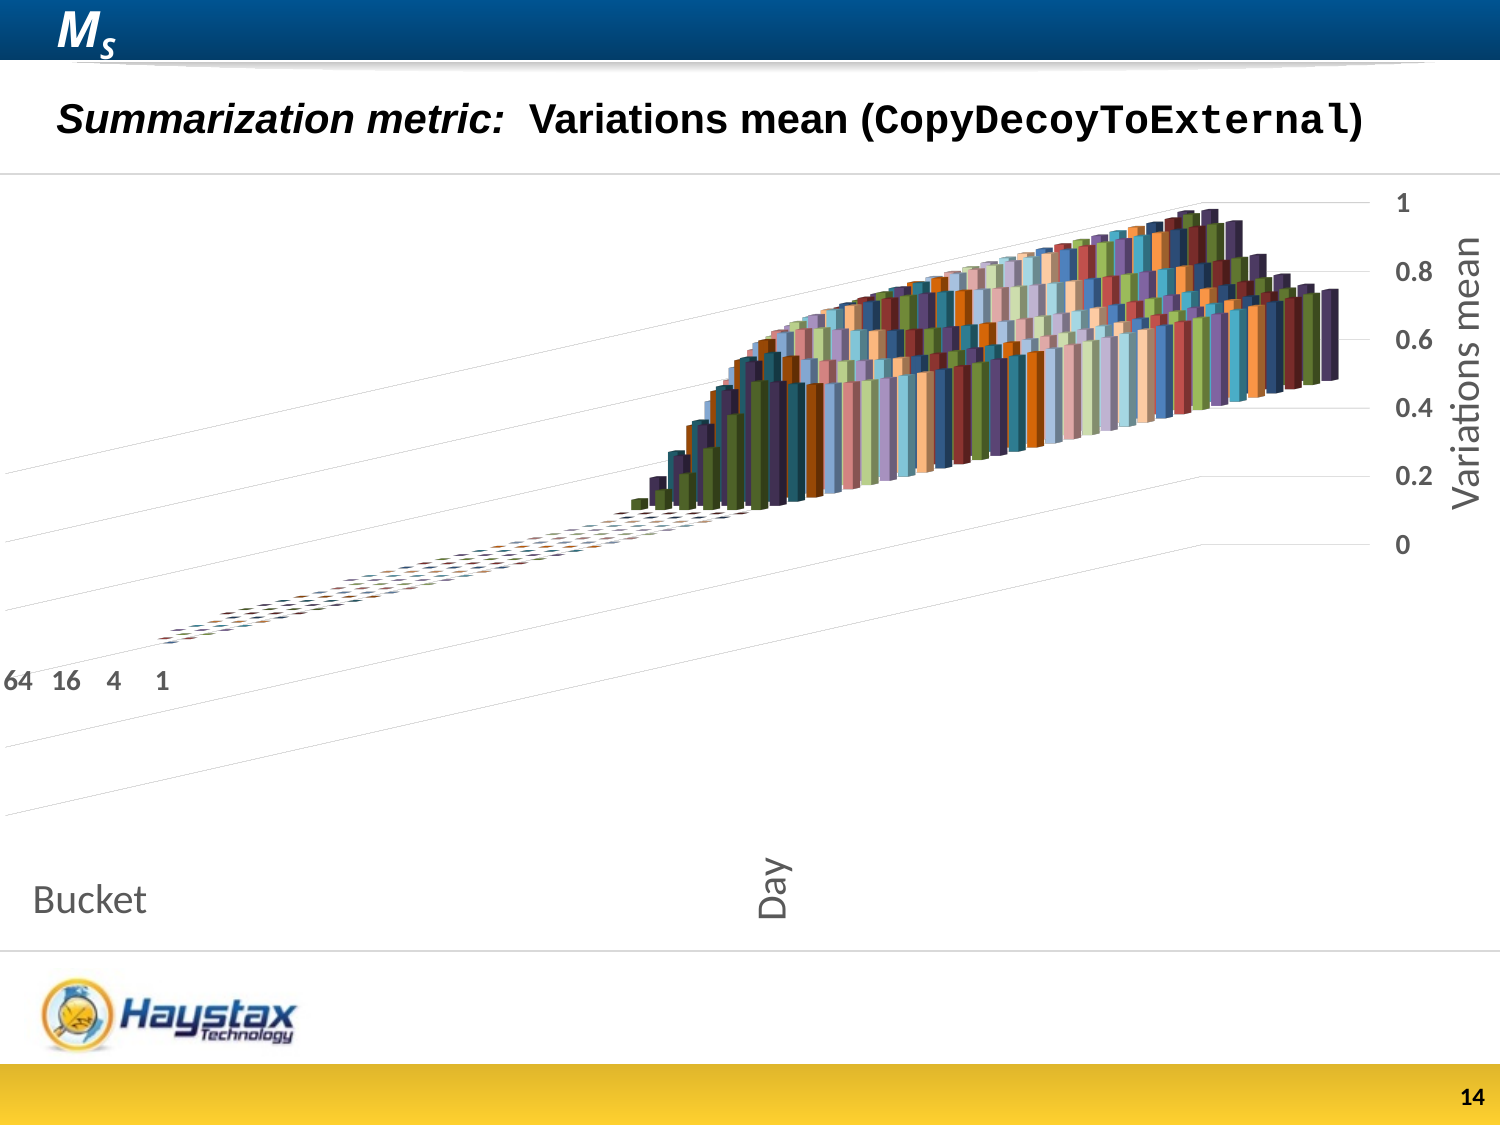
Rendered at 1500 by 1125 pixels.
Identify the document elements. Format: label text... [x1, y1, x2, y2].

text_box MS [41, 0, 1462, 100]
picture [24, 968, 315, 1062]
picture [0, 173, 1500, 952]
title Summarization metric: Variations mean (CopyDecoyToExternal) [41, 100, 1462, 172]
